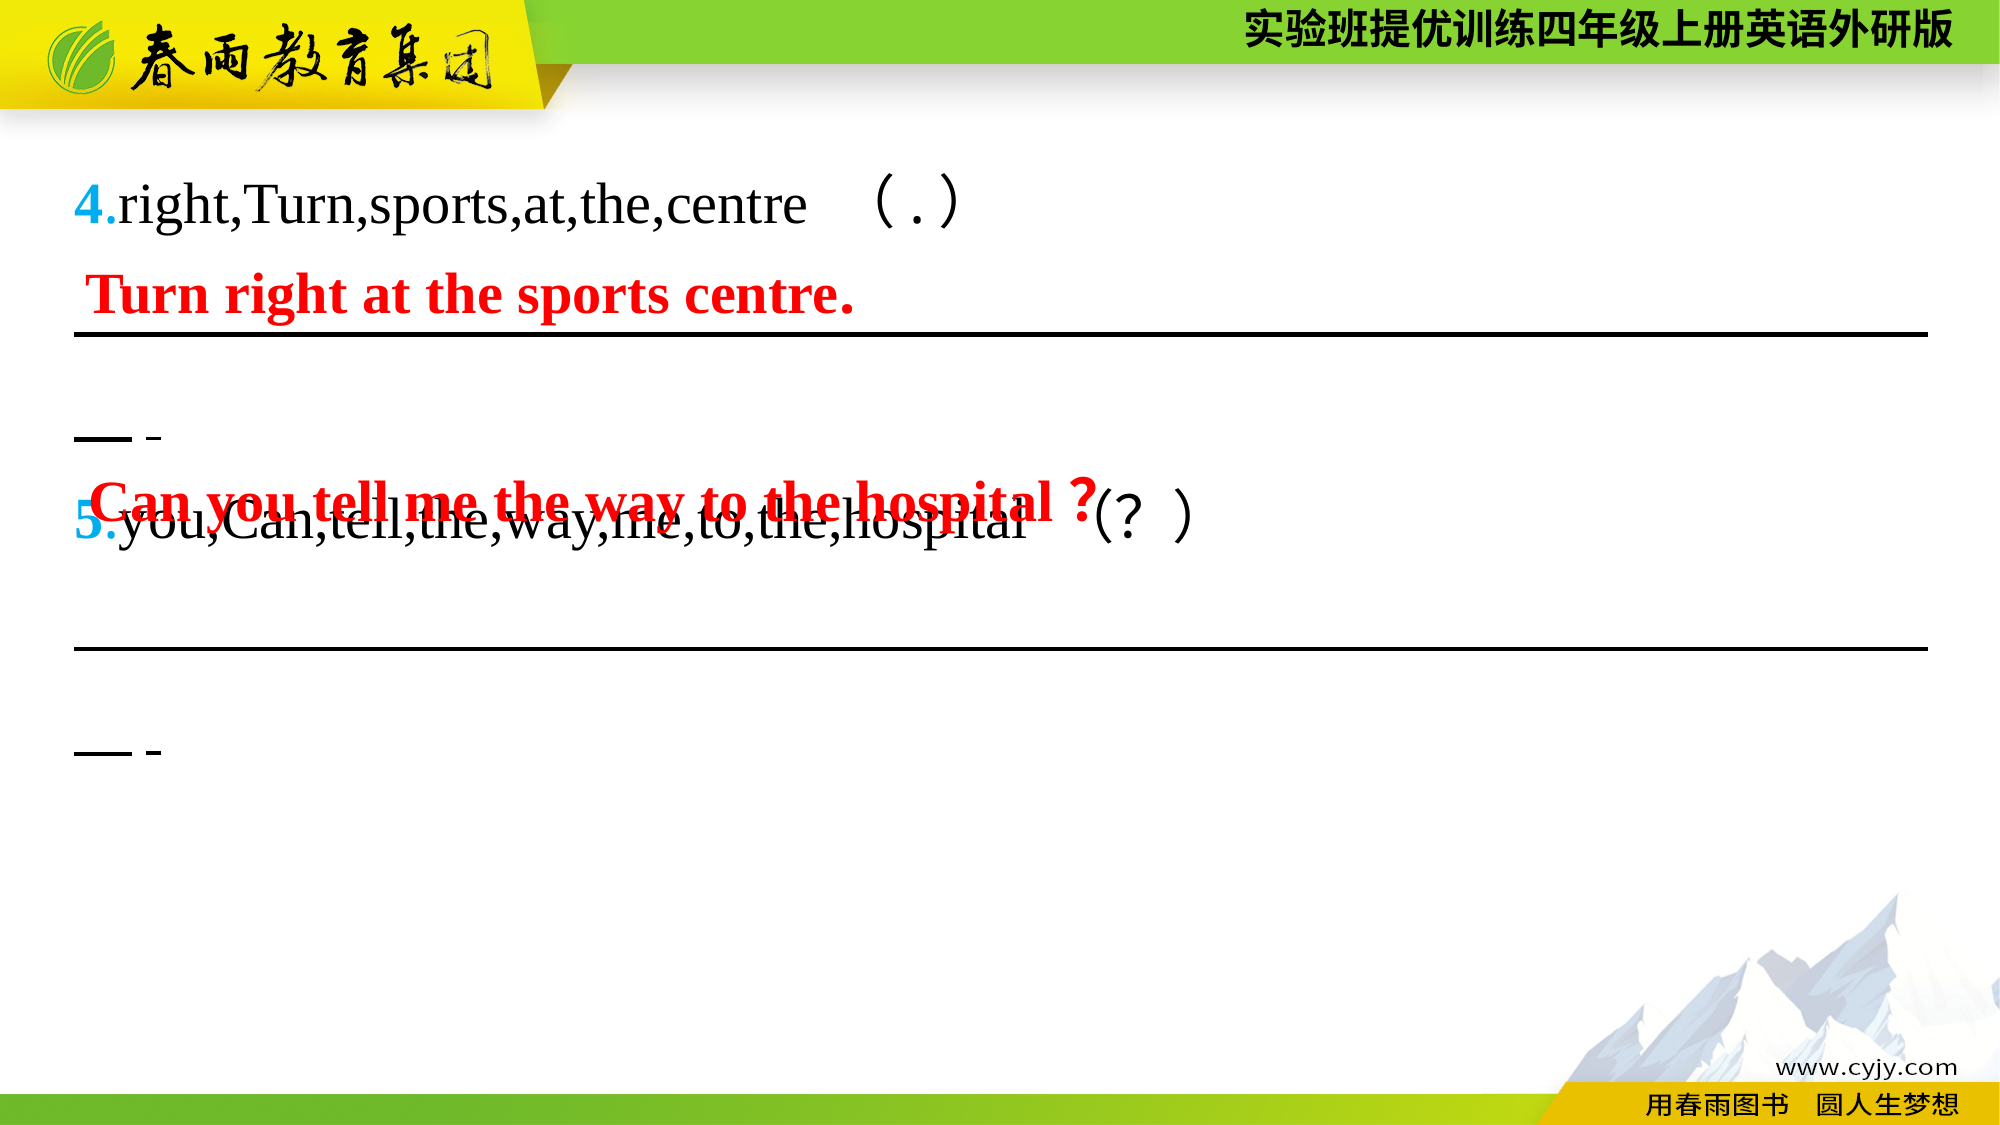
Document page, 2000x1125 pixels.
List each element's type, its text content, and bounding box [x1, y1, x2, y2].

picture [0, 0, 2000, 1125]
text_box Turn right at the sports centre. [70, 212, 1955, 333]
list 4.right,Turn,sports,at,the,centre （.） . 5.you,Can,tell,the,way,me,to,the,hospital （？） . [59, 122, 1944, 562]
text_box Can you tell me the way to the hospital？ [73, 420, 1958, 541]
